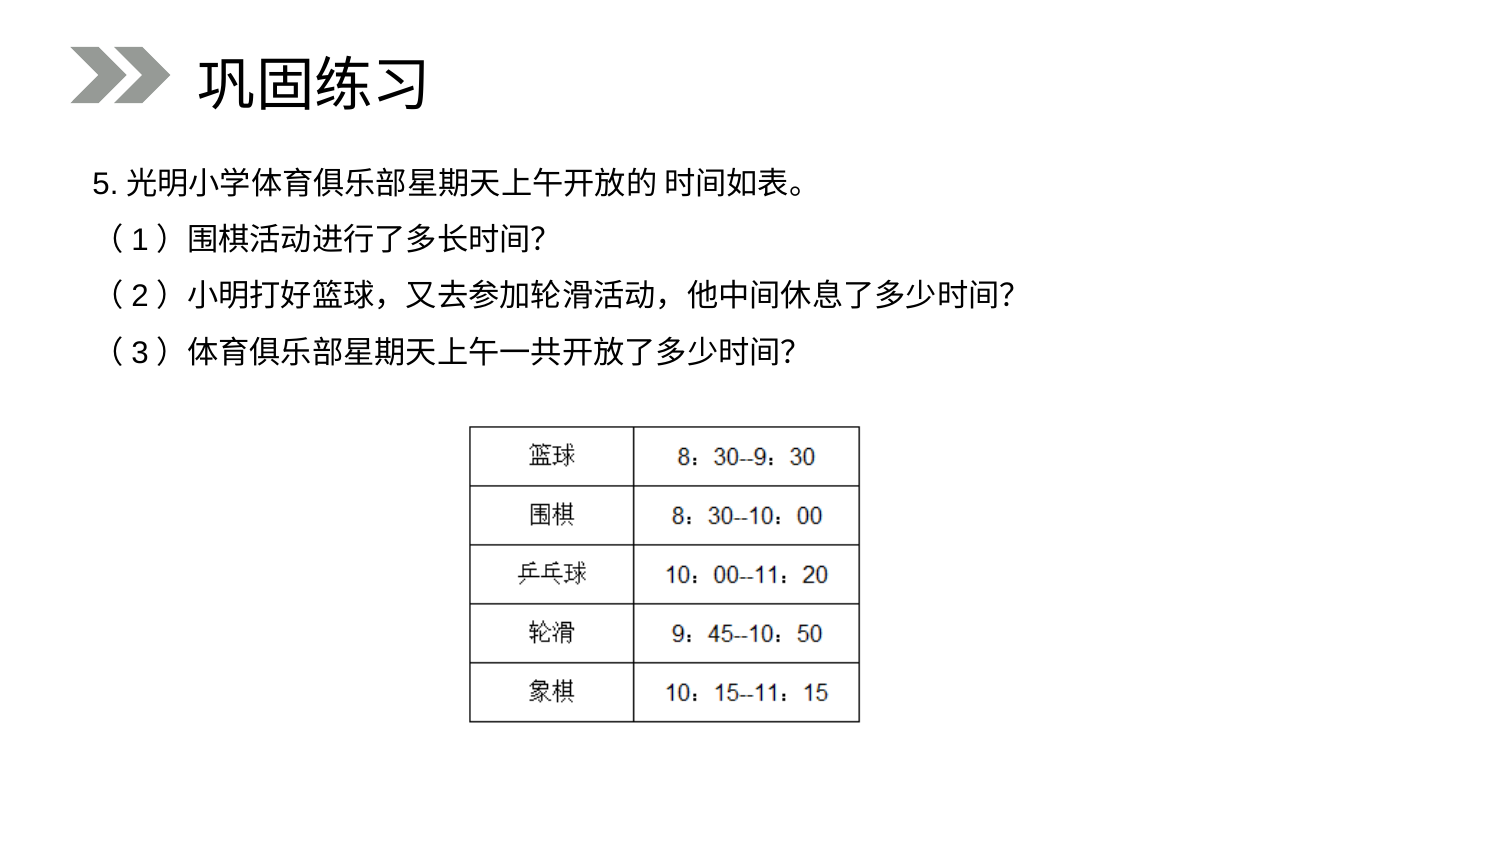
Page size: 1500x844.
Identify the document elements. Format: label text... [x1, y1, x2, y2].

text_box 5.光明小学体育俱乐部星期天上午开放的 时间如表。 （1）围棋活动进行了多长时间？ （2）小明打好篮球，又去参加轮滑活动，他中间休息了多少时间？ （3）体育俱乐部星期天上午一共开放了多少时间？ [81, 139, 1418, 375]
text_box 巩固练习 [186, 49, 816, 102]
picture [468, 425, 863, 728]
